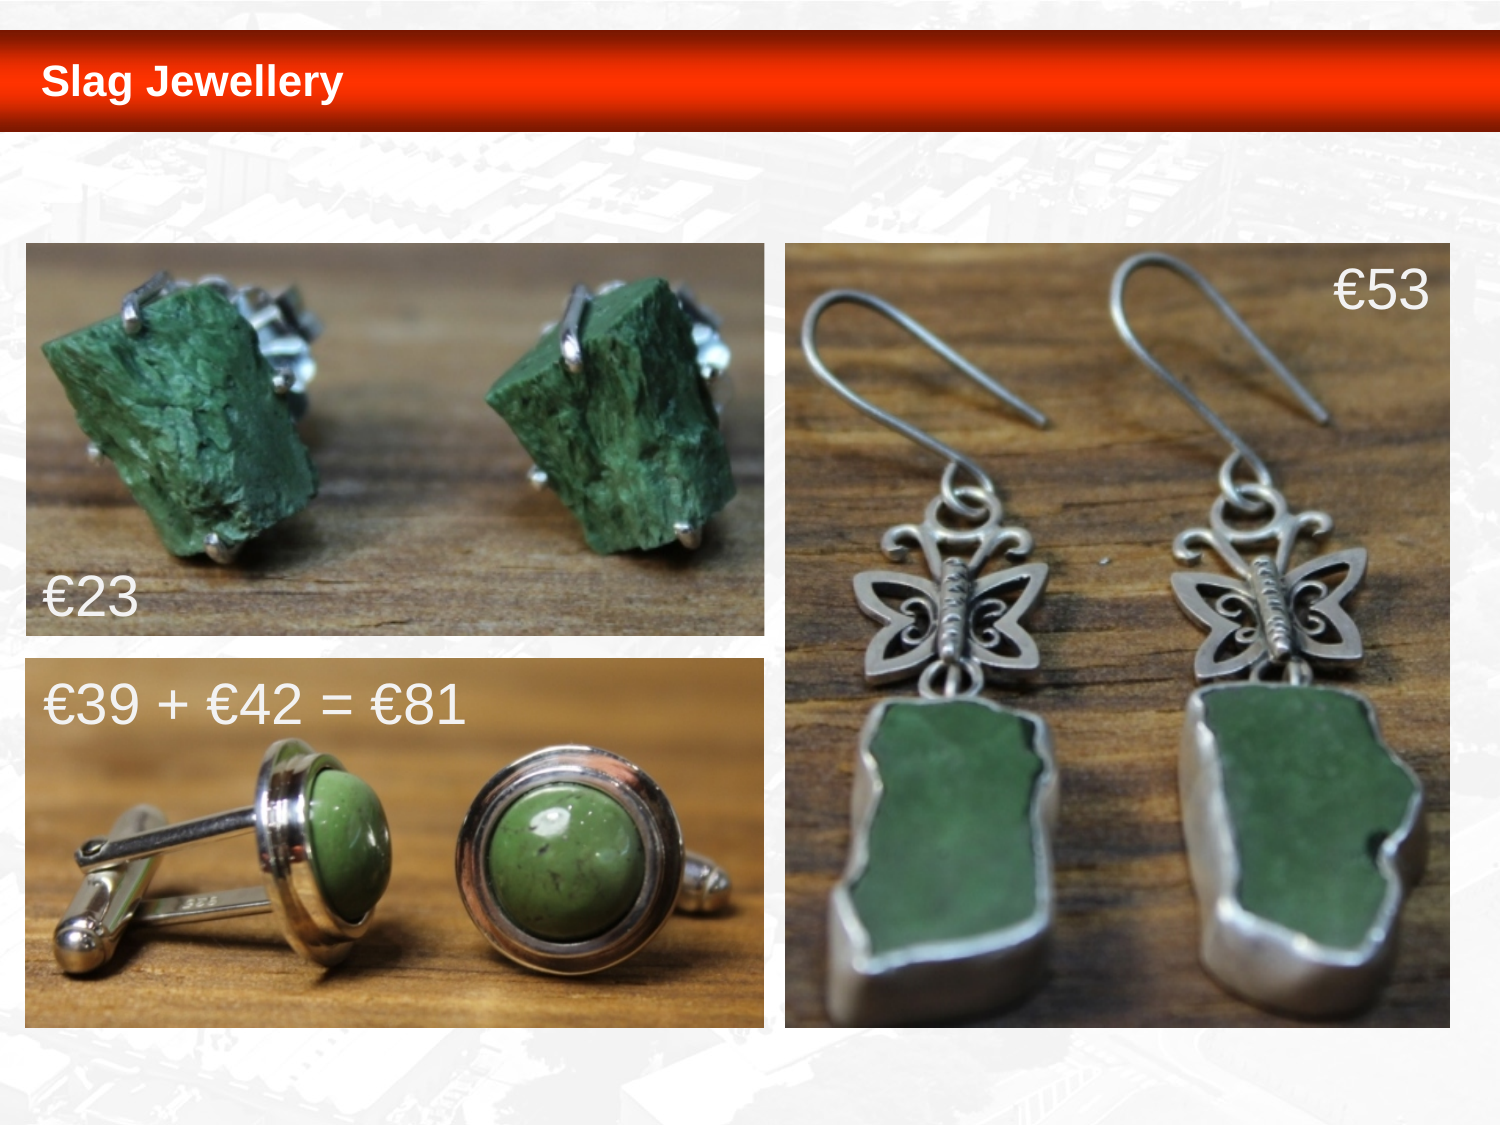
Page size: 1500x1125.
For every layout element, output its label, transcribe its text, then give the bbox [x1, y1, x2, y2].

title Slag Jewellery [25, 45, 1425, 114]
picture [0, 1, 1500, 1125]
list [75, 179, 1425, 1047]
